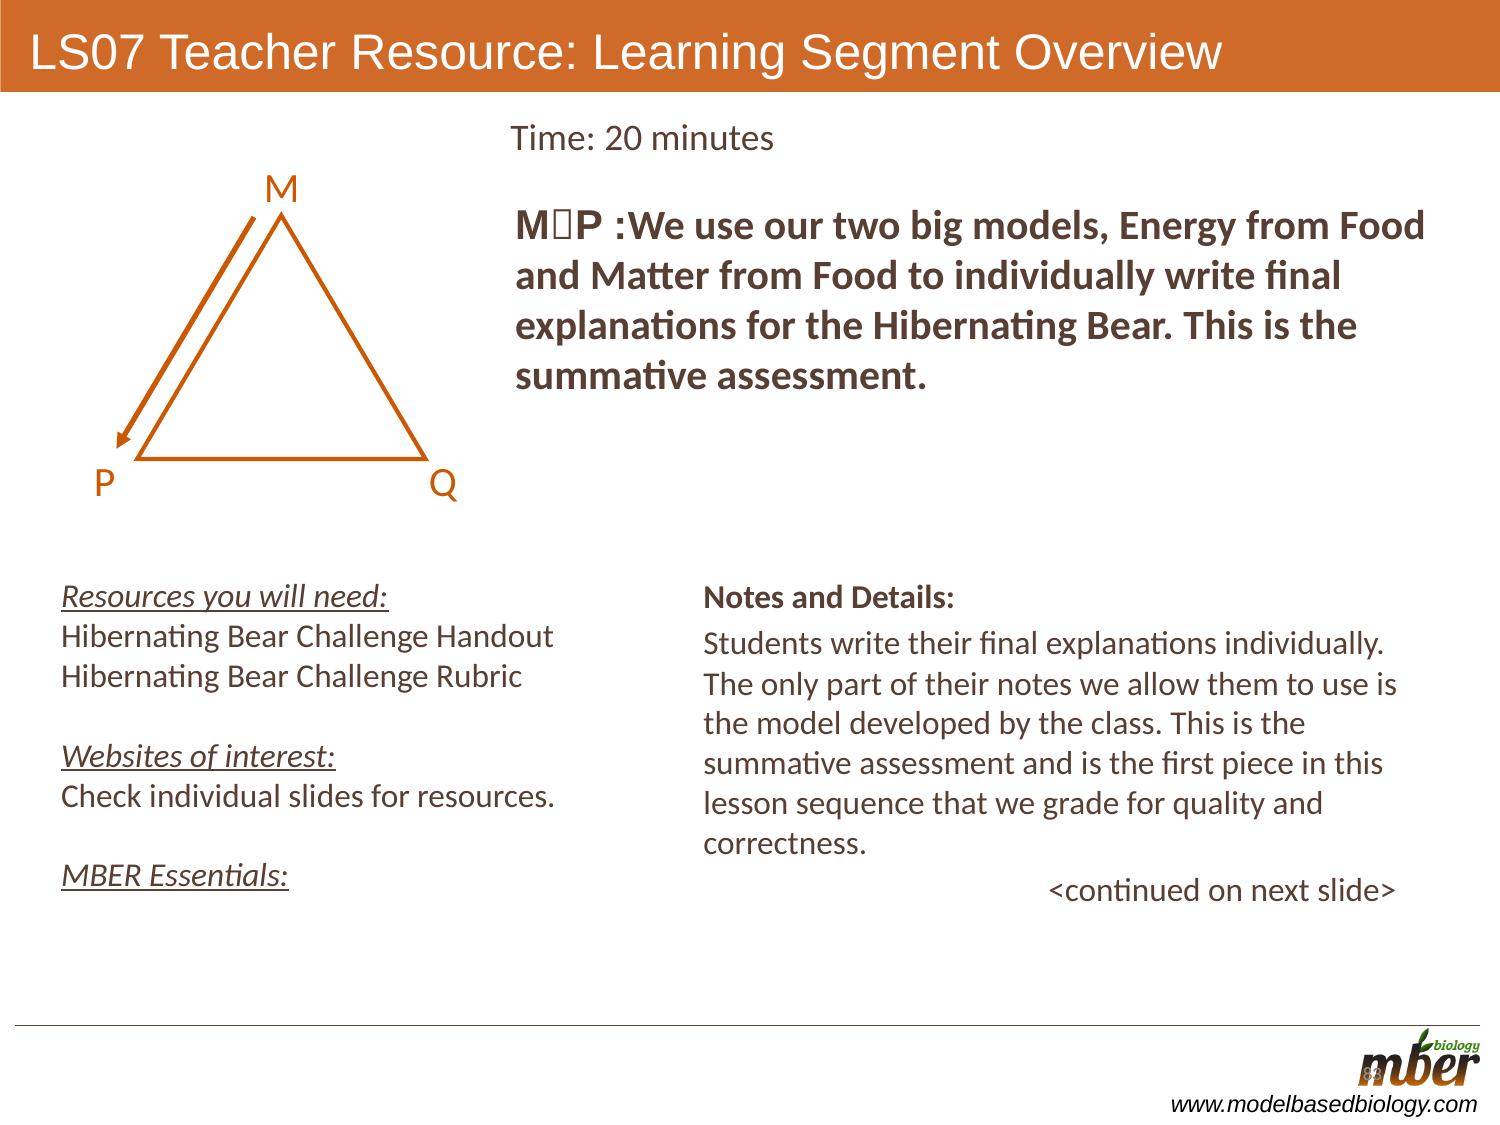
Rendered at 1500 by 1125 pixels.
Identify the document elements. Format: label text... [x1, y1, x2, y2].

text_box MP :We use our two big models, Energy from Food and Matter from Food to individually write final explanations for the Hibernating Bear. This is the summative assessment. [500, 190, 1454, 544]
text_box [116, 216, 255, 449]
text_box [78, 152, 501, 513]
text_box Time: 20 minutes [495, 105, 1480, 166]
text_box Resources you will need: Hibernating Bear Challenge Handout Hibernating Bear Challenge Rubric Websites of interest: Check individual slides for resources. MBER Essentials: [46, 566, 617, 901]
text_box Notes and Details: Students write their final explanations individually. The only part of their notes we allow them to use is the model developed by the class. This is the summative assessment and is the first piece in this lesson sequence that we grade for quality and correctness. <continued on next slide> [688, 567, 1431, 1019]
picture [1358, 1028, 1480, 1086]
title LS07 Teacher Resource: Learning Segment Overview [14, 11, 1480, 89]
slide_number 83 [1059, 1042, 1397, 1103]
